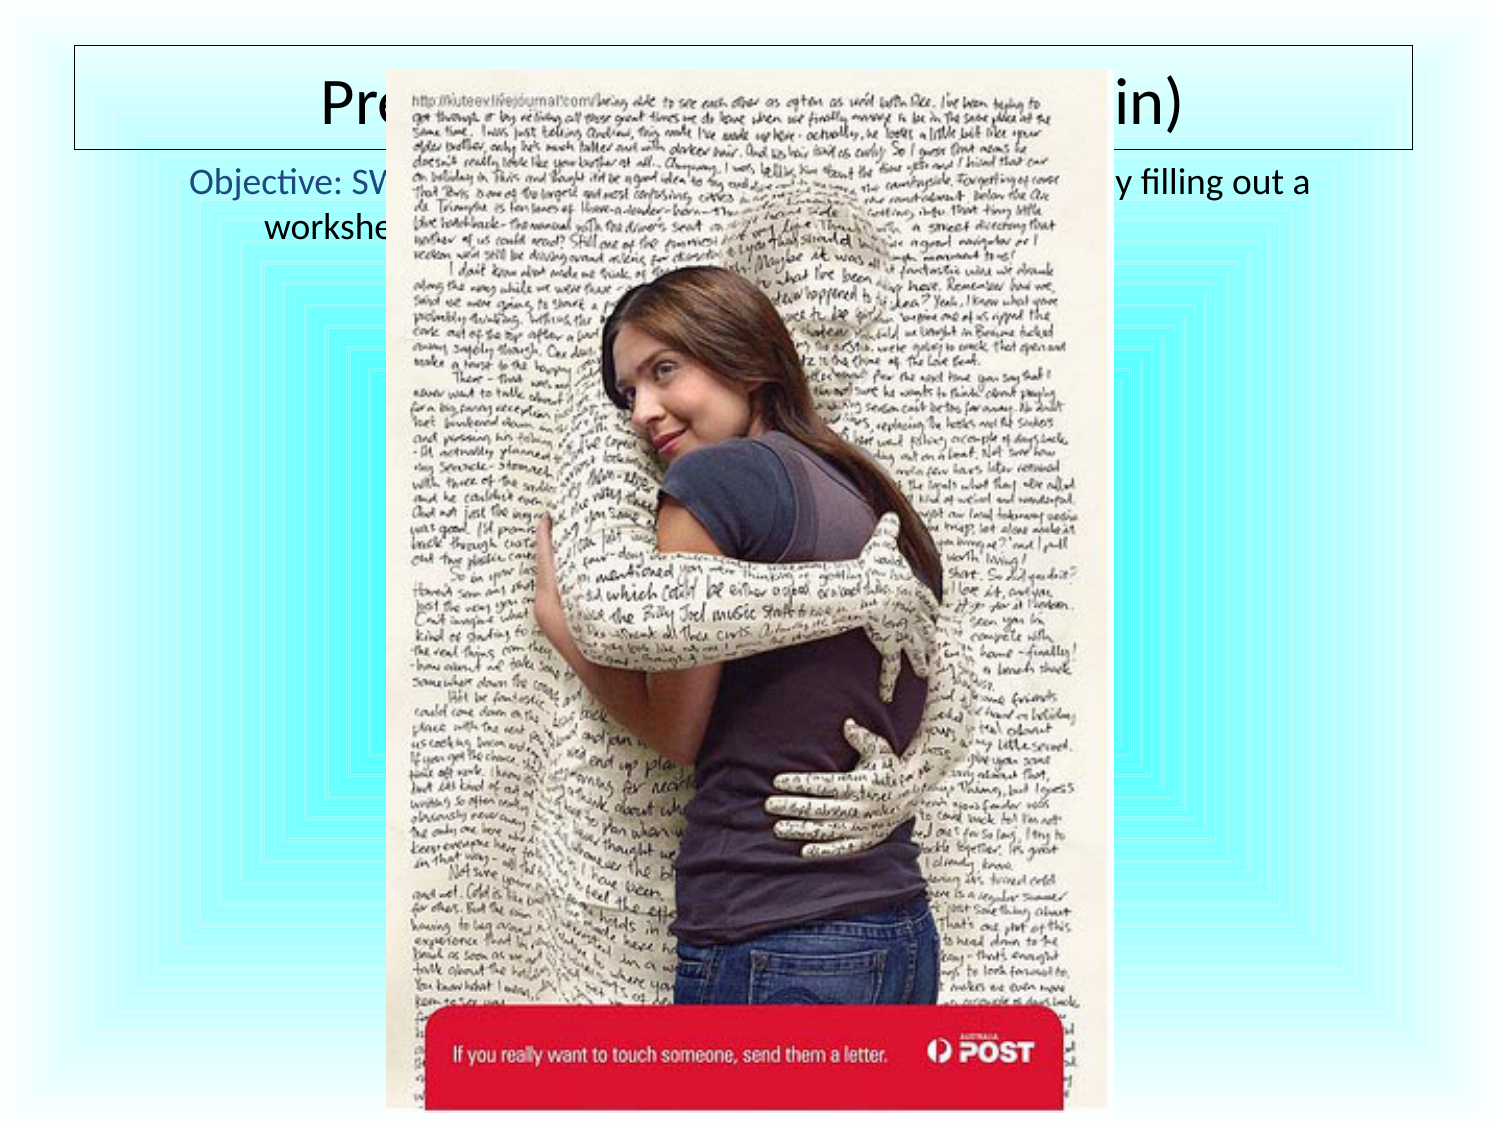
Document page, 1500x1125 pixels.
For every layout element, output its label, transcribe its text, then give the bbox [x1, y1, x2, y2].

text_box Preview Advertisements (5 min) [74, 45, 1413, 149]
picture [386, 70, 1114, 1113]
text_box Objective: SWBAT: Determine the target audience for an ad by filling out a worksheet [70, 149, 381, 255]
text_box Objective: SWBAT: Determine the target audience for an ad by filling out a worksheet [1119, 149, 1413, 255]
